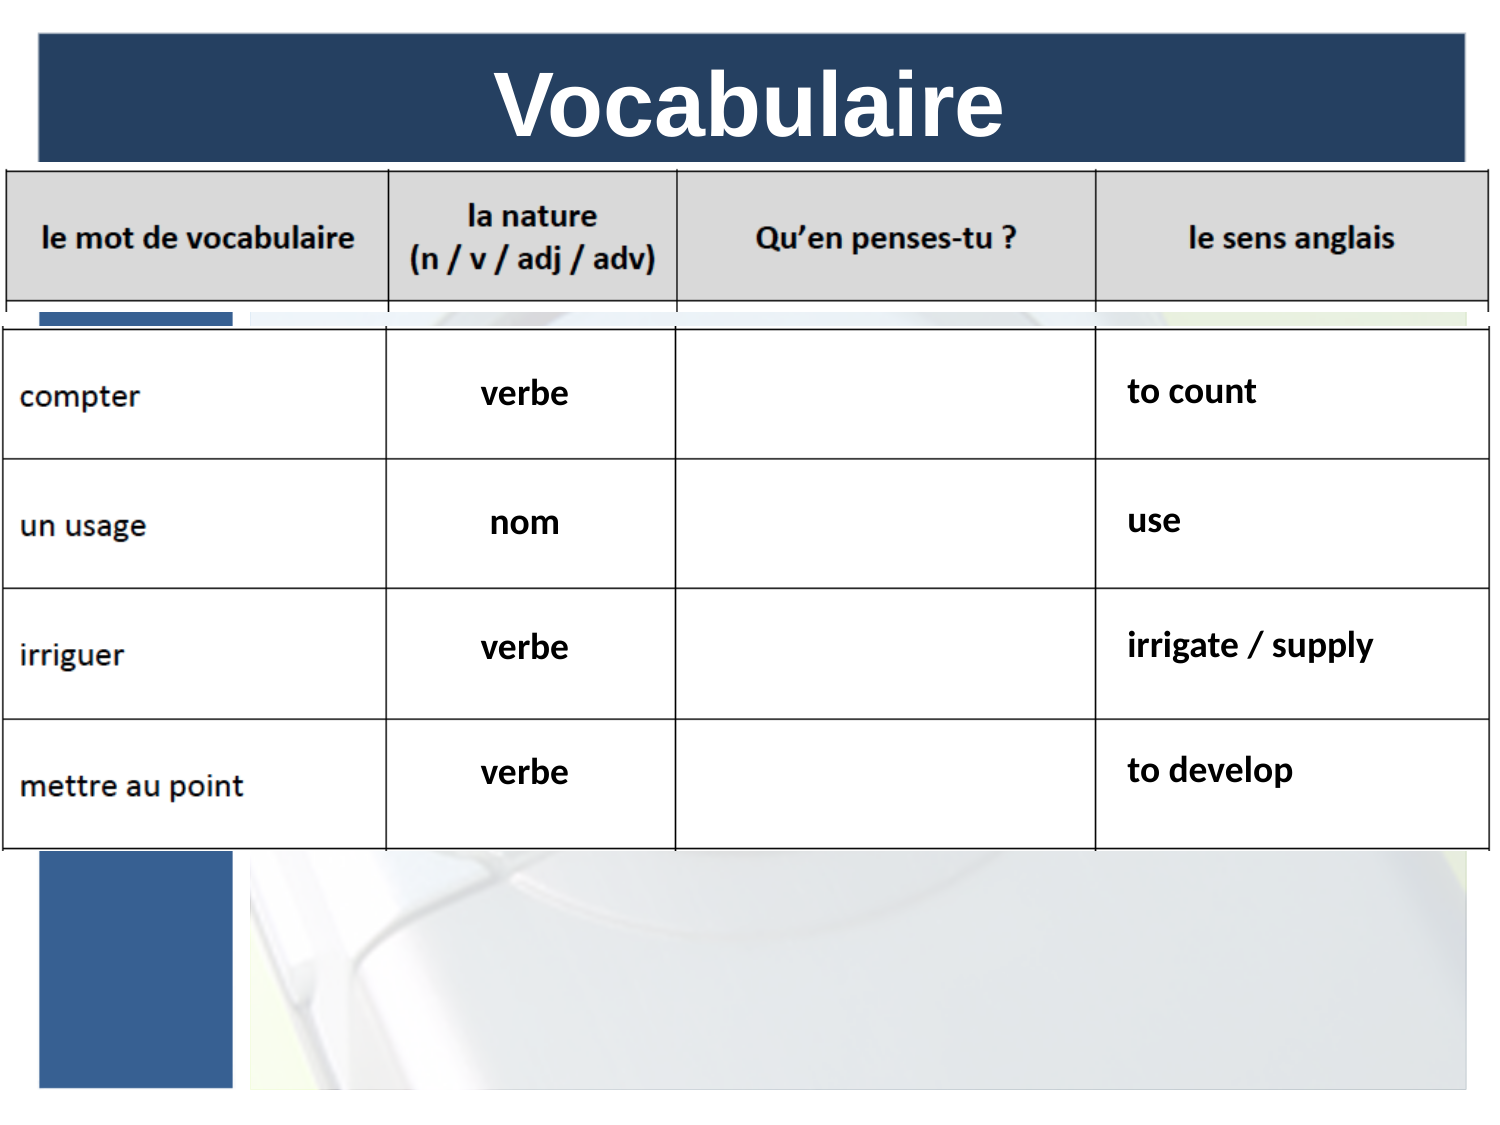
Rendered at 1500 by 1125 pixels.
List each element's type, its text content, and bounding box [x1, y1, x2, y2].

title Vocabulaire [75, 37, 1425, 160]
picture [0, 0, 1500, 1125]
